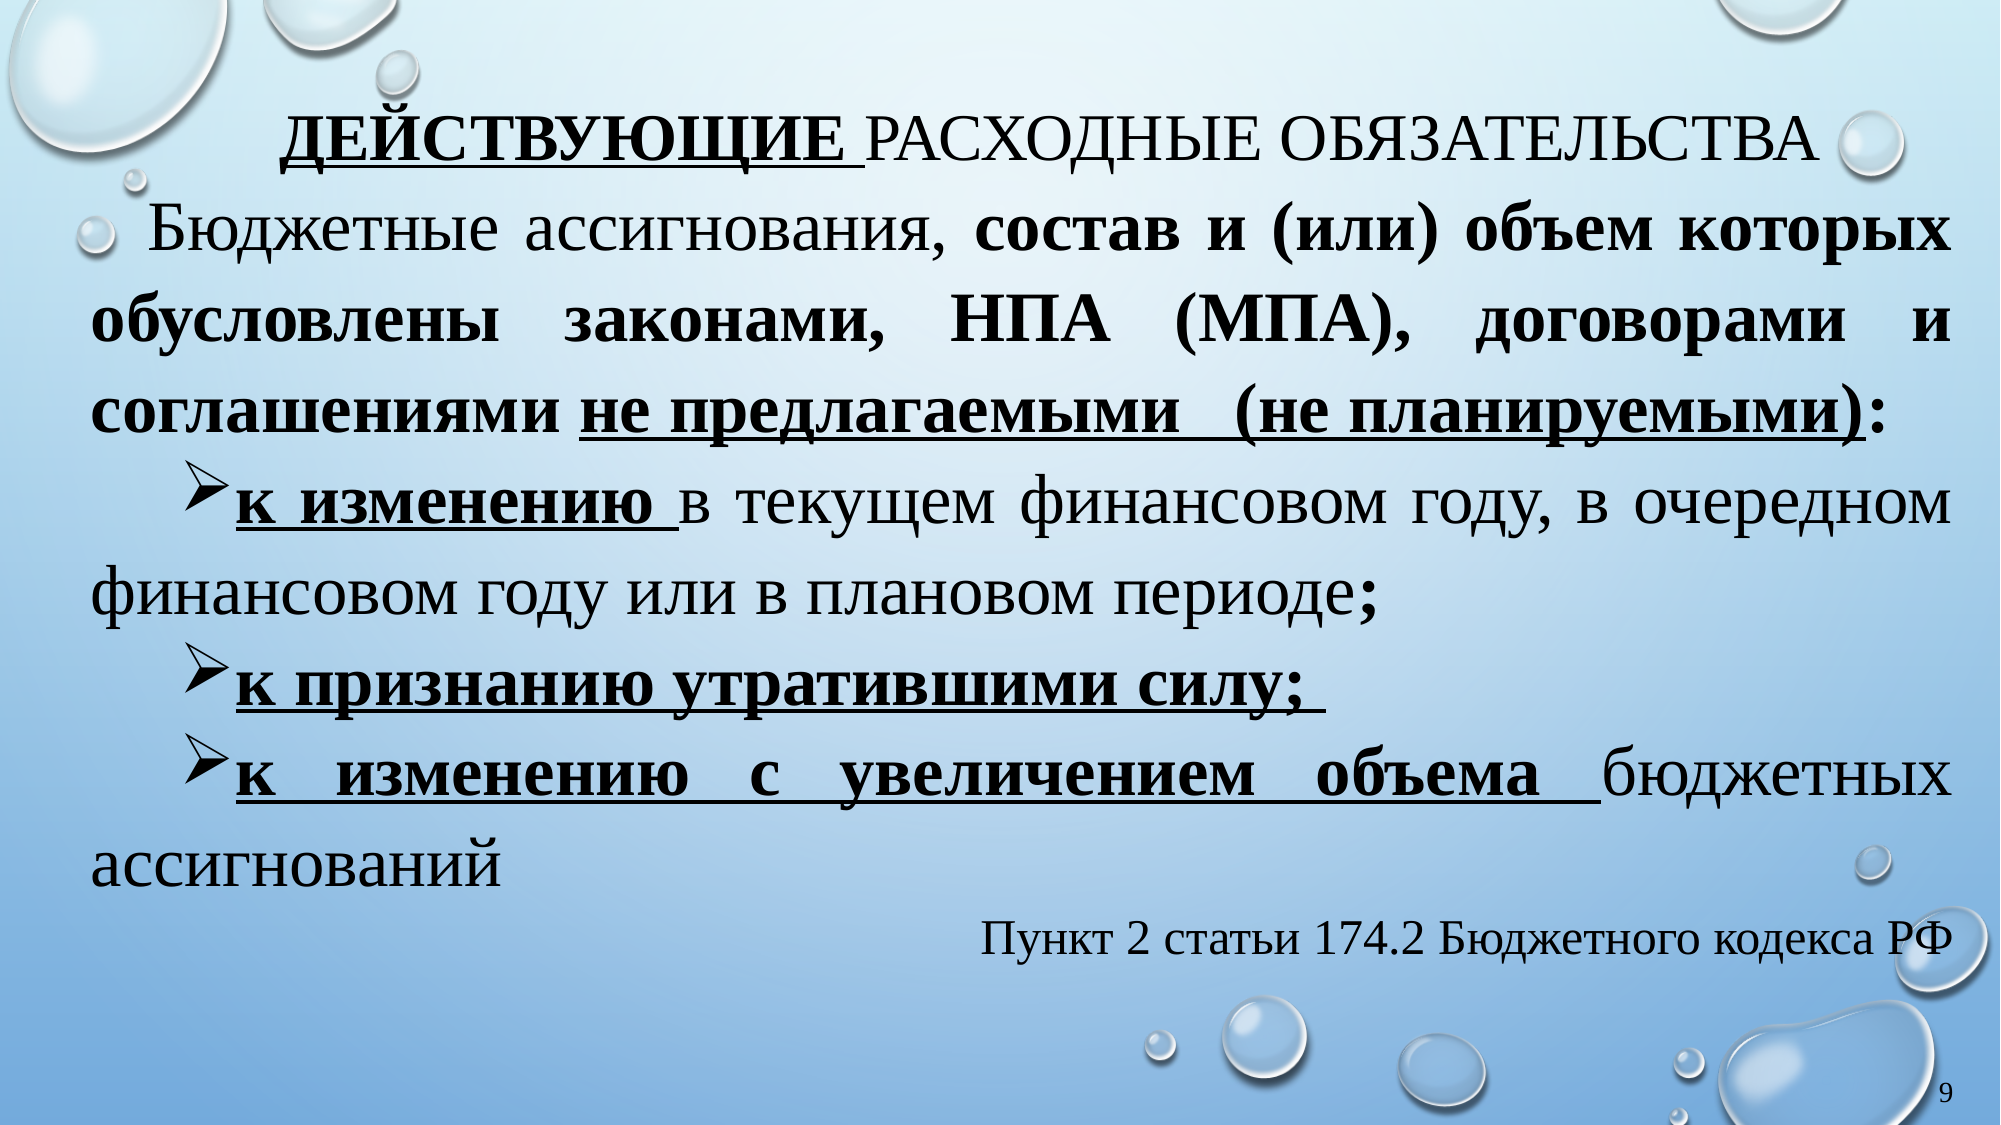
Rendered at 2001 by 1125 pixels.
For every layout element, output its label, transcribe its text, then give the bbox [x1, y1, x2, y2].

text_box ДЕЙСТВУЮЩИЕ РАСХОДНЫЕ ОБЯЗАТЕЛЬСТВА Бюджетные ассигнования, состав и (или) объем которых обусловлены законами, НПА (МПА), договорами и соглашениями не предлагаемыми (не планируемыми): к изменению в текущем финансовом году, в очередном финансовом году или в плановом периоде; к признанию утратившими силу; к изменению с увеличением объема бюджетных ассигнований Пункт 2 статьи 174.2 Бюджетного кодекса РФ [75, 81, 1969, 973]
slide_number 9 [1867, 1056, 1969, 1125]
picture [0, 0, 2000, 1125]
